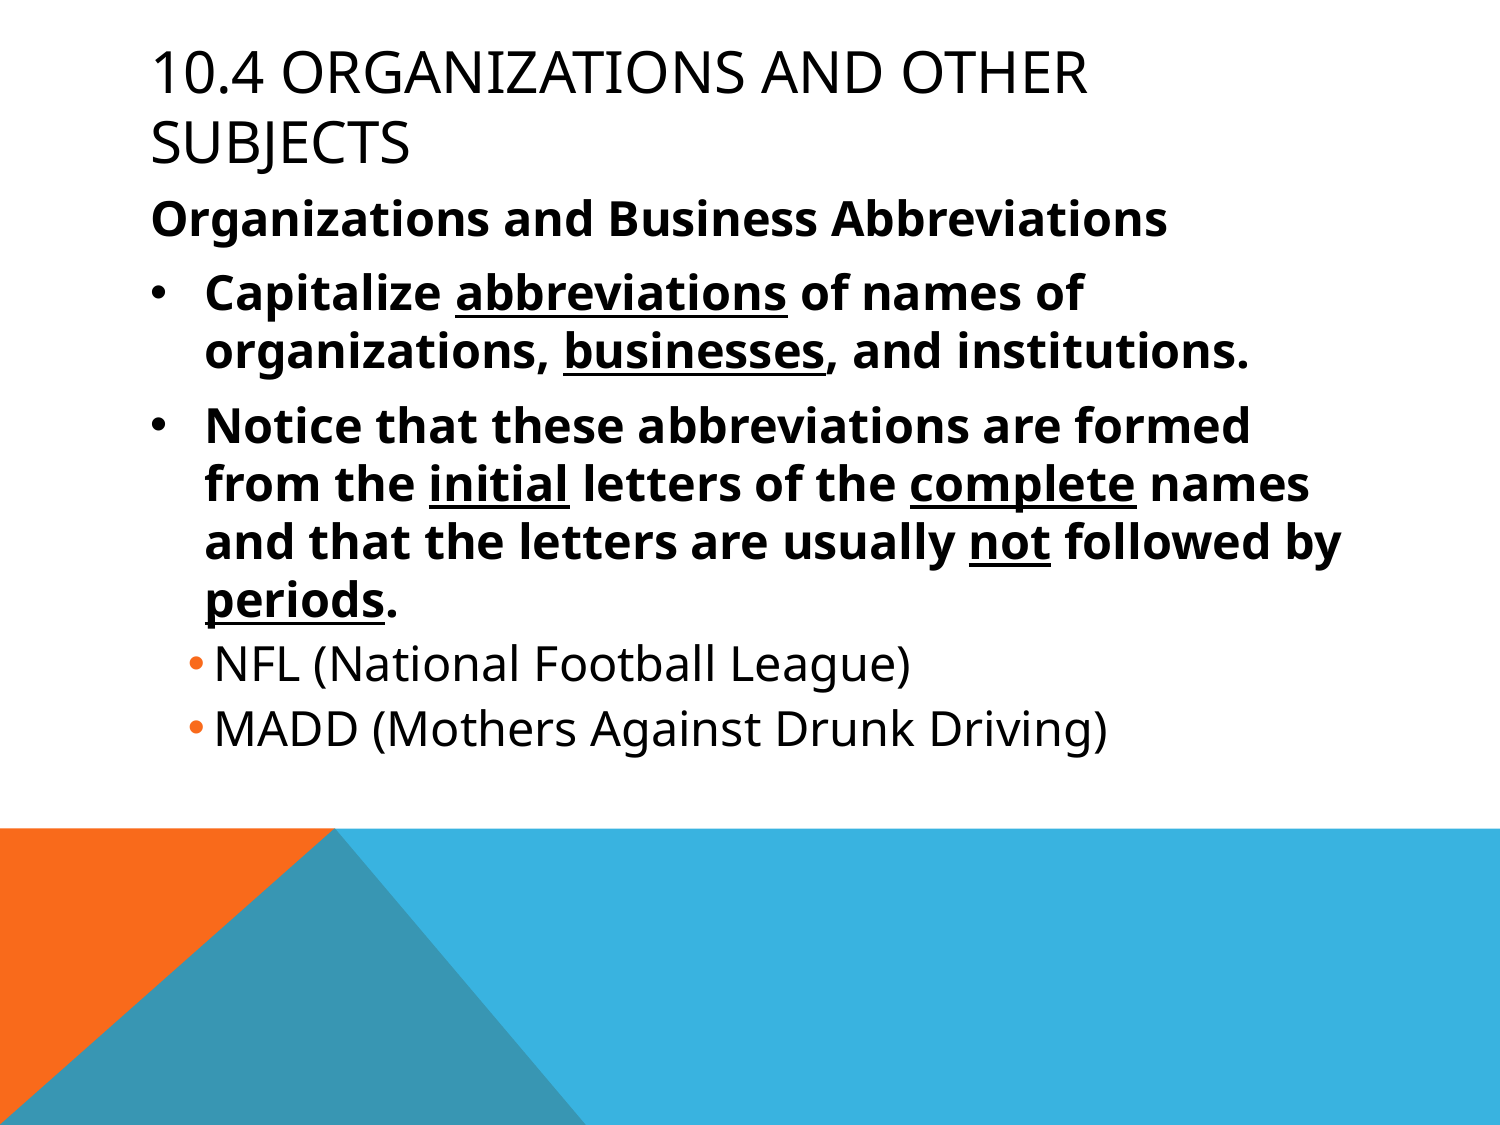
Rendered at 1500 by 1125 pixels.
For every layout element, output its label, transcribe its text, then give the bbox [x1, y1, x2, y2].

title 10.4 Organizations and Other Subjects [135, 60, 1369, 150]
list Organizations and Business Abbreviations Capitalize abbreviations of names of organizations, businesses, and institutions. Notice that these abbreviations are formed from the initial letters of the complete names and that the letters are usually not followed by periods. NFL (National Football League) MADD (Mothers Against Drunk Driving) [135, 180, 1369, 768]
